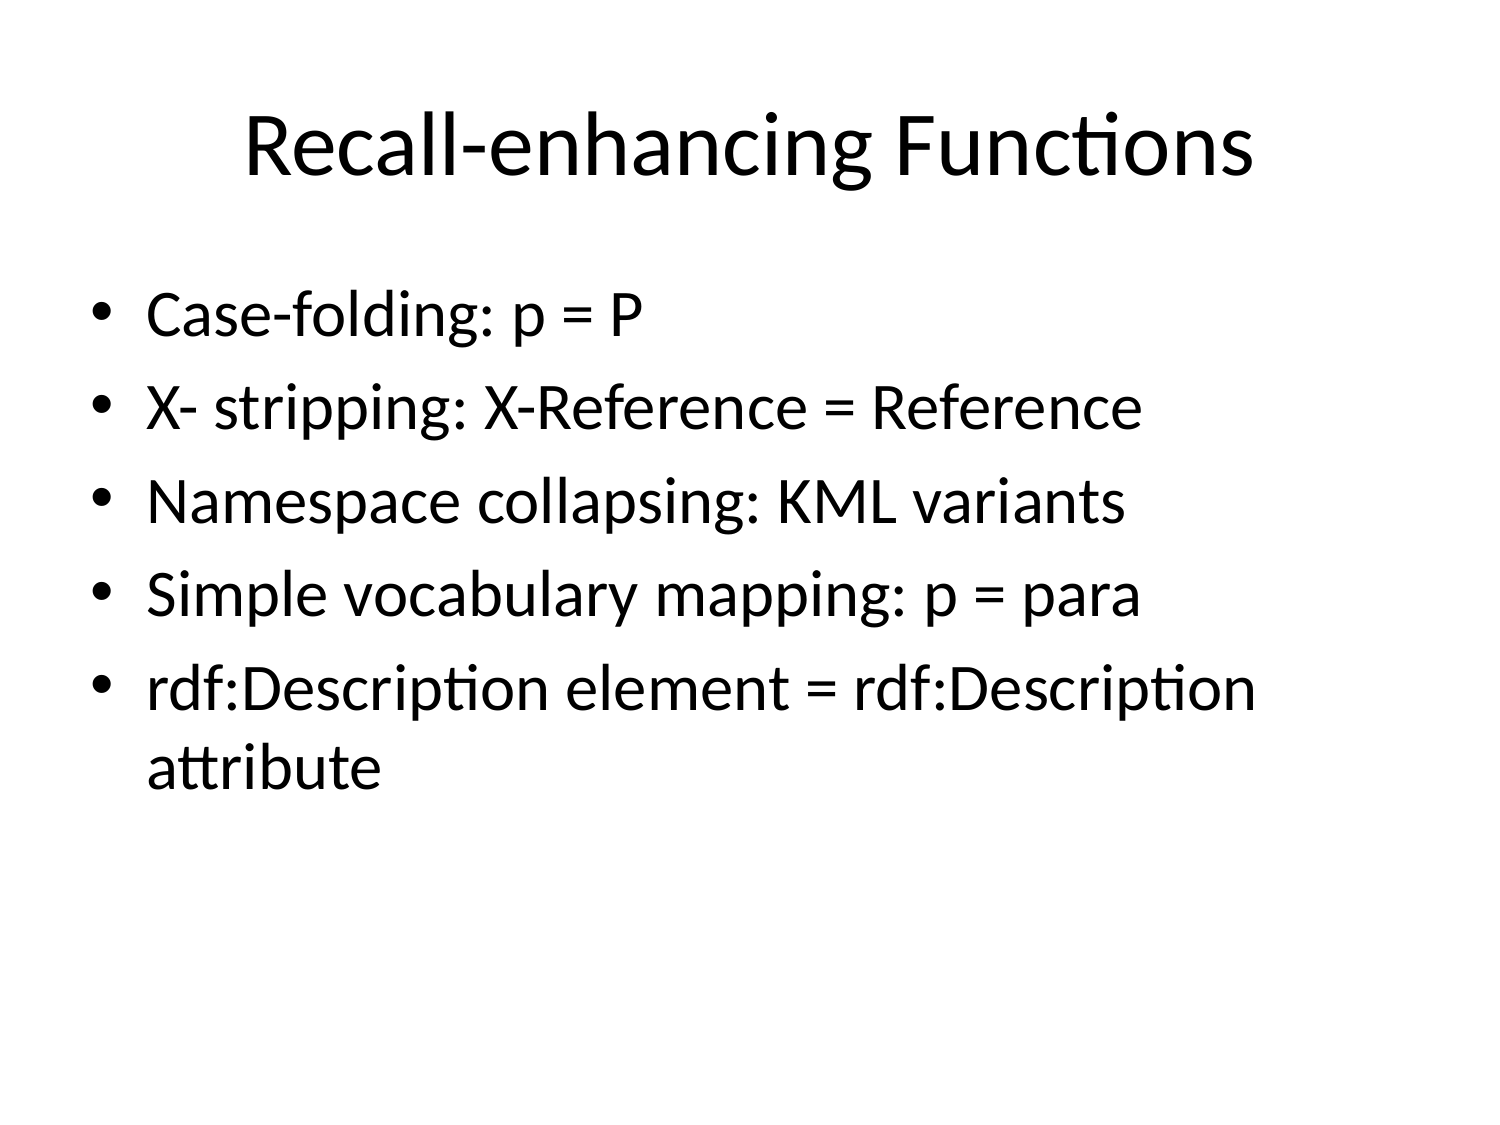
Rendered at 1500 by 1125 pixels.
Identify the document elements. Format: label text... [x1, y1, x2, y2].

title Recall-enhancing Functions [75, 45, 1425, 233]
list Case-folding: p = P X- stripping: X-Reference = Reference Namespace collapsing: KML variants Simple vocabulary mapping: p = para rdf:Description element = rdf:Description attribute [75, 262, 1425, 1005]
